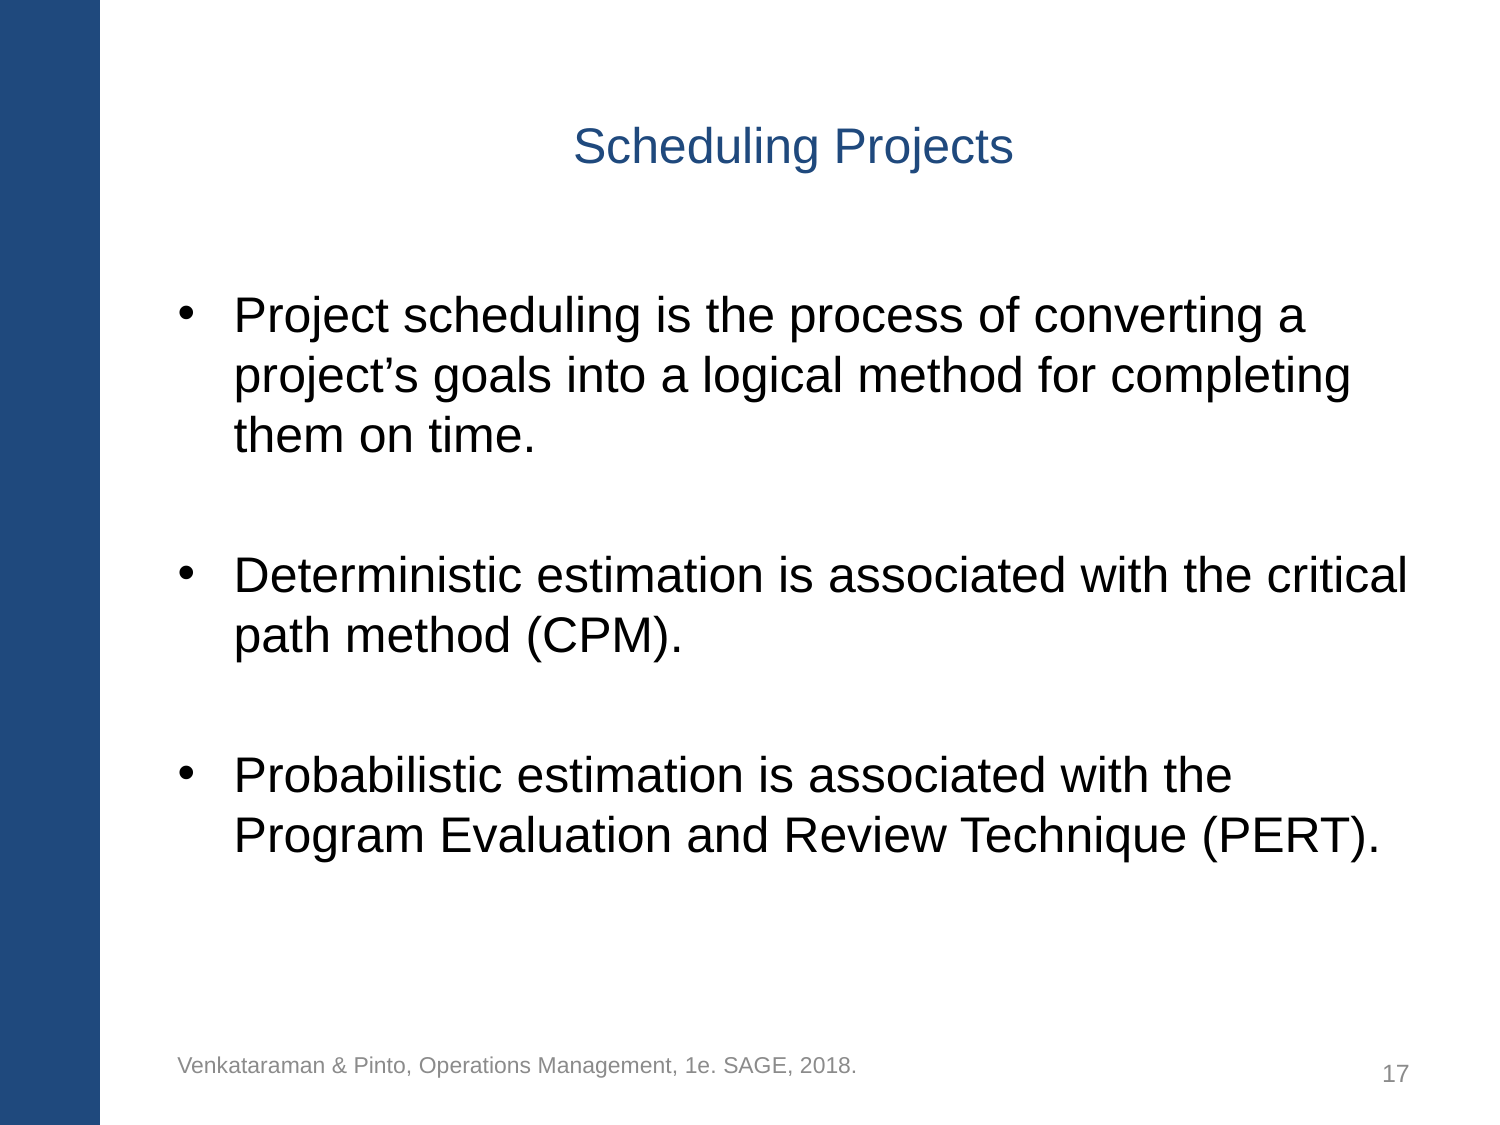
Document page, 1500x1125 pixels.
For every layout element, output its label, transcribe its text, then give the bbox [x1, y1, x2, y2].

title Scheduling Projects [162, 50, 1425, 238]
slide_number 17 [1350, 1042, 1425, 1103]
list Project scheduling is the process of converting a project’s goals into a logical method for completing them on time. Deterministic estimation is associated with the critical path method (CPM). Probabilistic estimation is associated with the Program Evaluation and Review Technique (PERT). [162, 275, 1425, 1005]
footer Venkataraman & Pinto, Operations Management, 1e. SAGE, 2018. [162, 1042, 1313, 1103]
